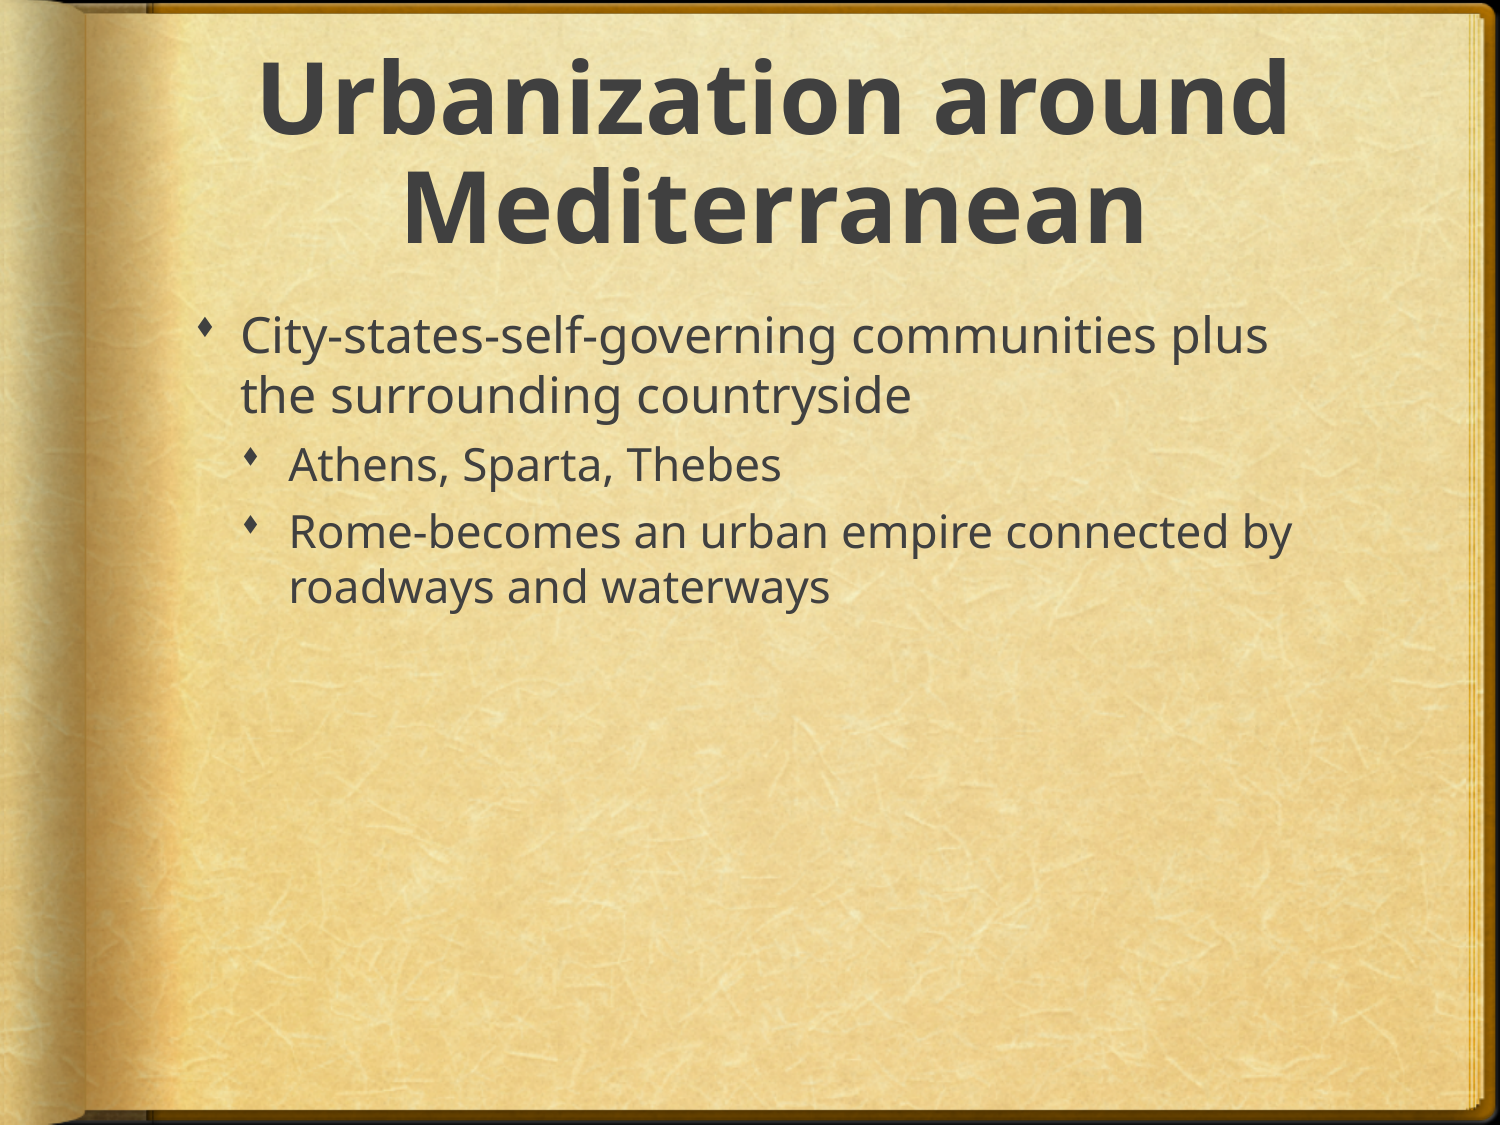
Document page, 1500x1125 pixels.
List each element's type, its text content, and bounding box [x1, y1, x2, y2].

picture [0, 0, 1500, 1125]
list City-states-self-governing communities plus the surrounding countryside Athens, Sparta, Thebes Rome-becomes an urban empire connected by roadways and waterways [178, 295, 1372, 1005]
title Urbanization around Mediterranean [178, 45, 1372, 265]
